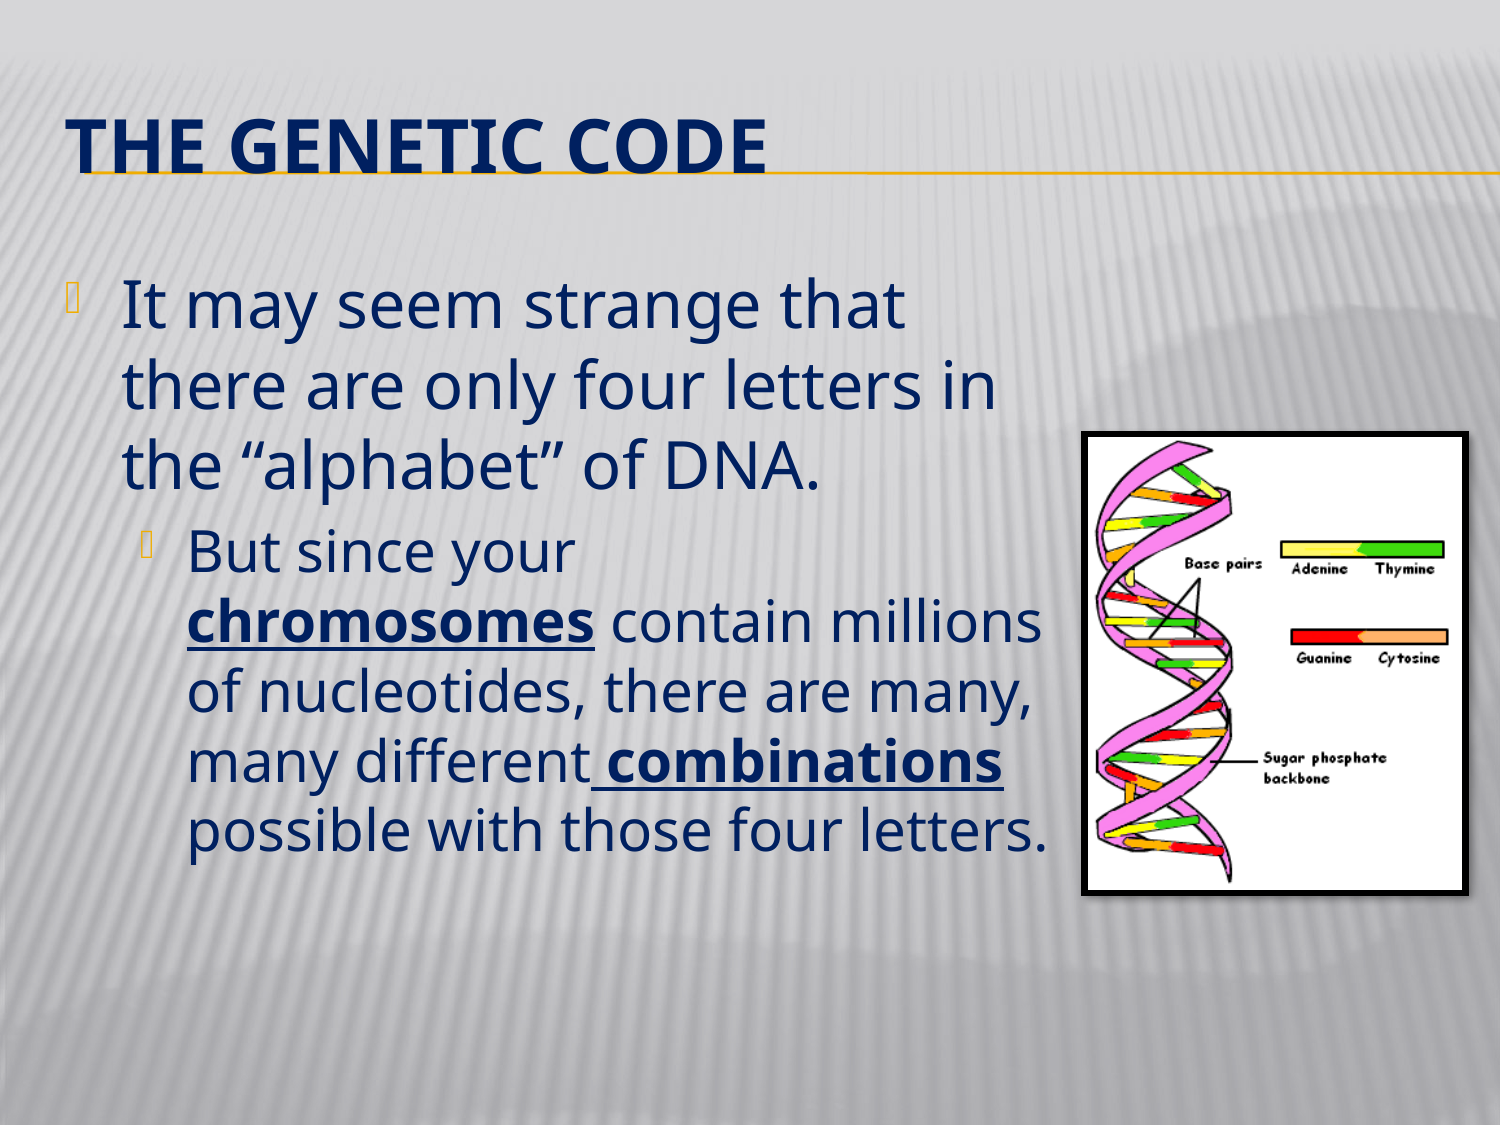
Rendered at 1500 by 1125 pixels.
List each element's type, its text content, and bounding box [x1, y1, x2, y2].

title The Genetic Code [50, 75, 1475, 213]
list It may seem strange that there are only four letters in the “alphabet” of DNA. But since your chromosomes contain millions of nucleotides, there are many, many different combinations possible with those four letters. [50, 254, 1100, 975]
picture [1087, 437, 1463, 891]
